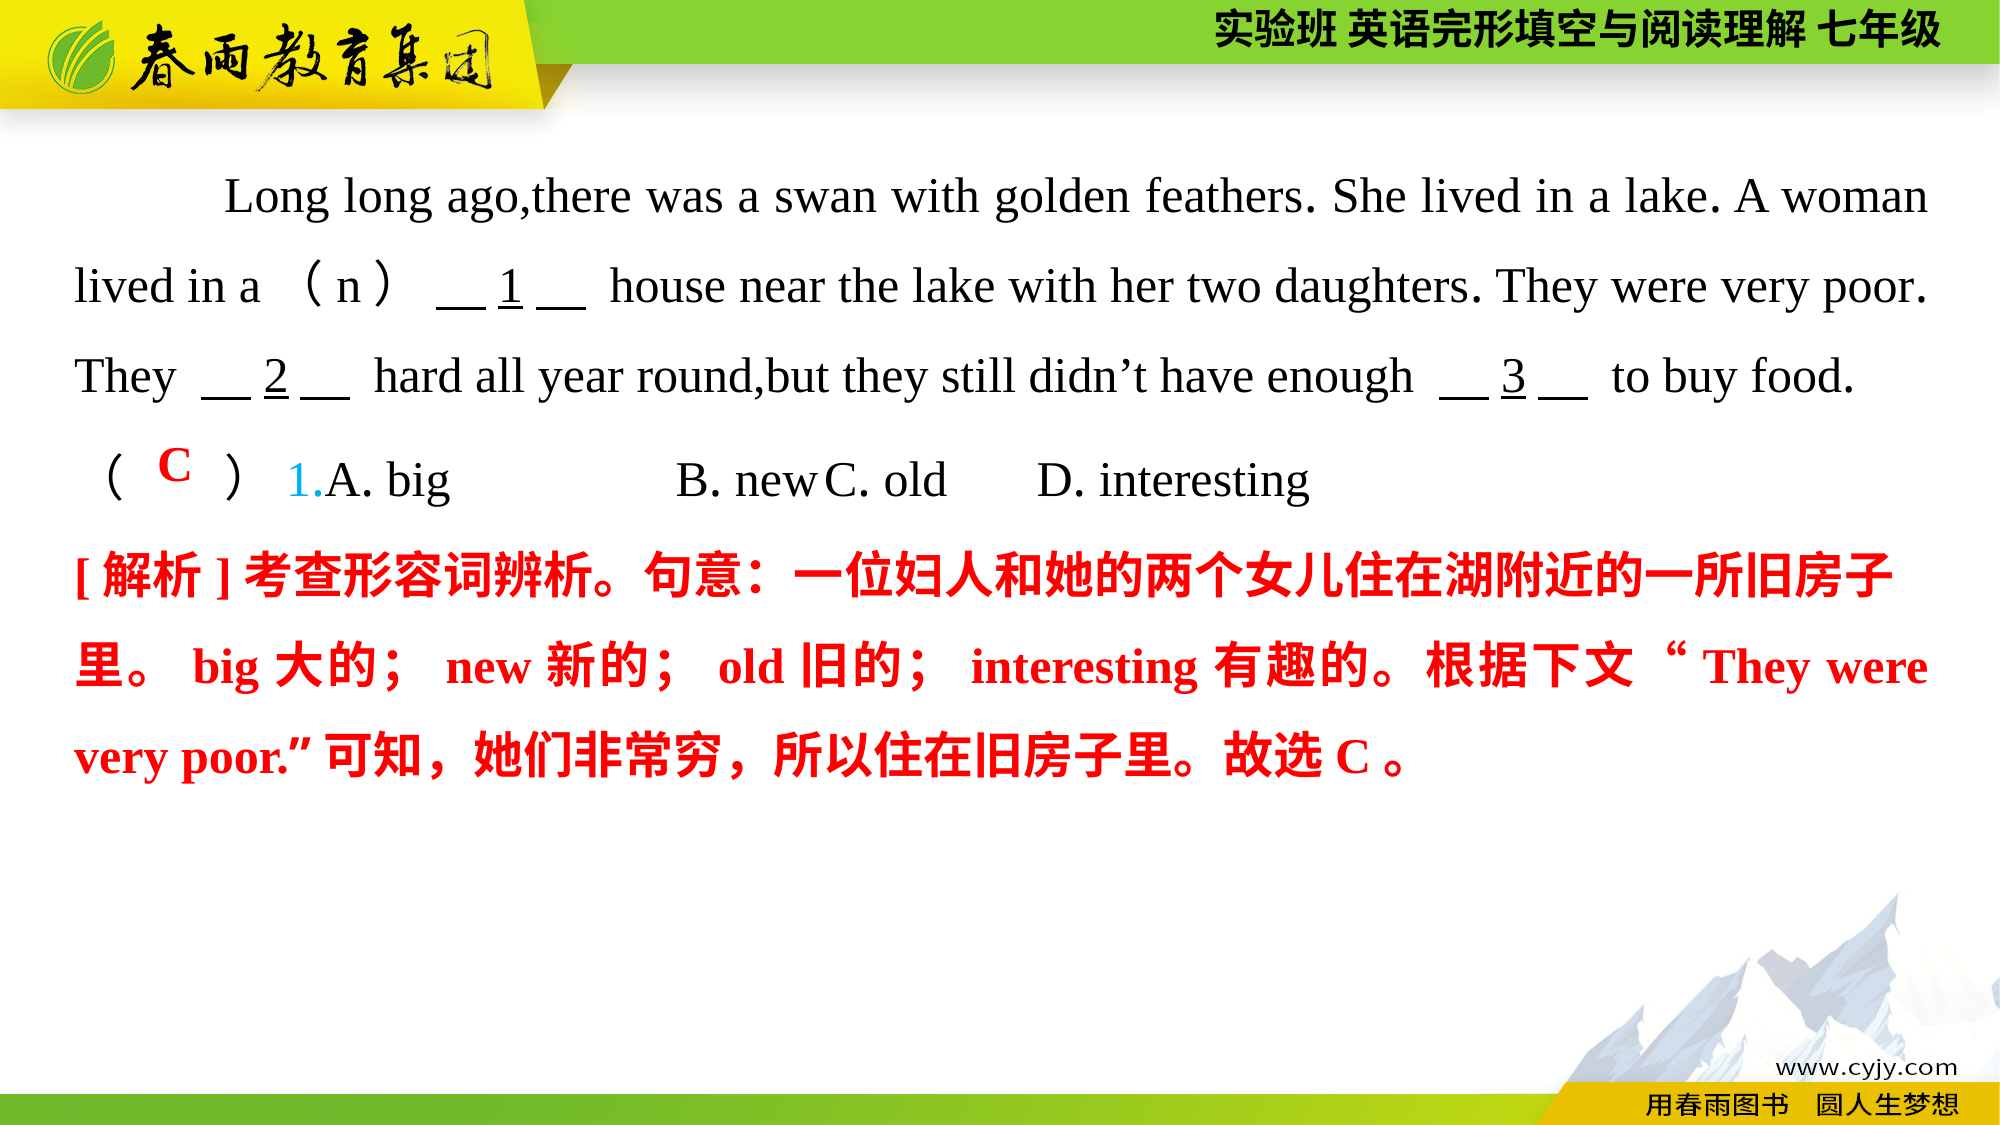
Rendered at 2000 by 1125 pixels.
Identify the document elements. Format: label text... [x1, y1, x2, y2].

picture [0, 0, 2000, 1125]
list Long long ago,there was a swan with golden feathers. She lived in a lake. A woman lived in a（n） 1 house near the lake with her two daughters. They were very poor. They 2 hard all year round,but they still didn’t have enough 3 to buy food. [59, 125, 1944, 402]
text_box [解析]考查形容词辨析。句意：一位妇人和她的两个女儿住在湖附近的一所旧房子 里。big大的；new新的；old旧的；interesting有趣的。根据下文“They were very poor.”可知，她们非常穷，所以住在旧房子里。故选C。 [59, 505, 1944, 791]
text_box （ ）1.A. big B. new C. old D. interesting [59, 408, 1944, 505]
text_box C [142, 424, 209, 500]
